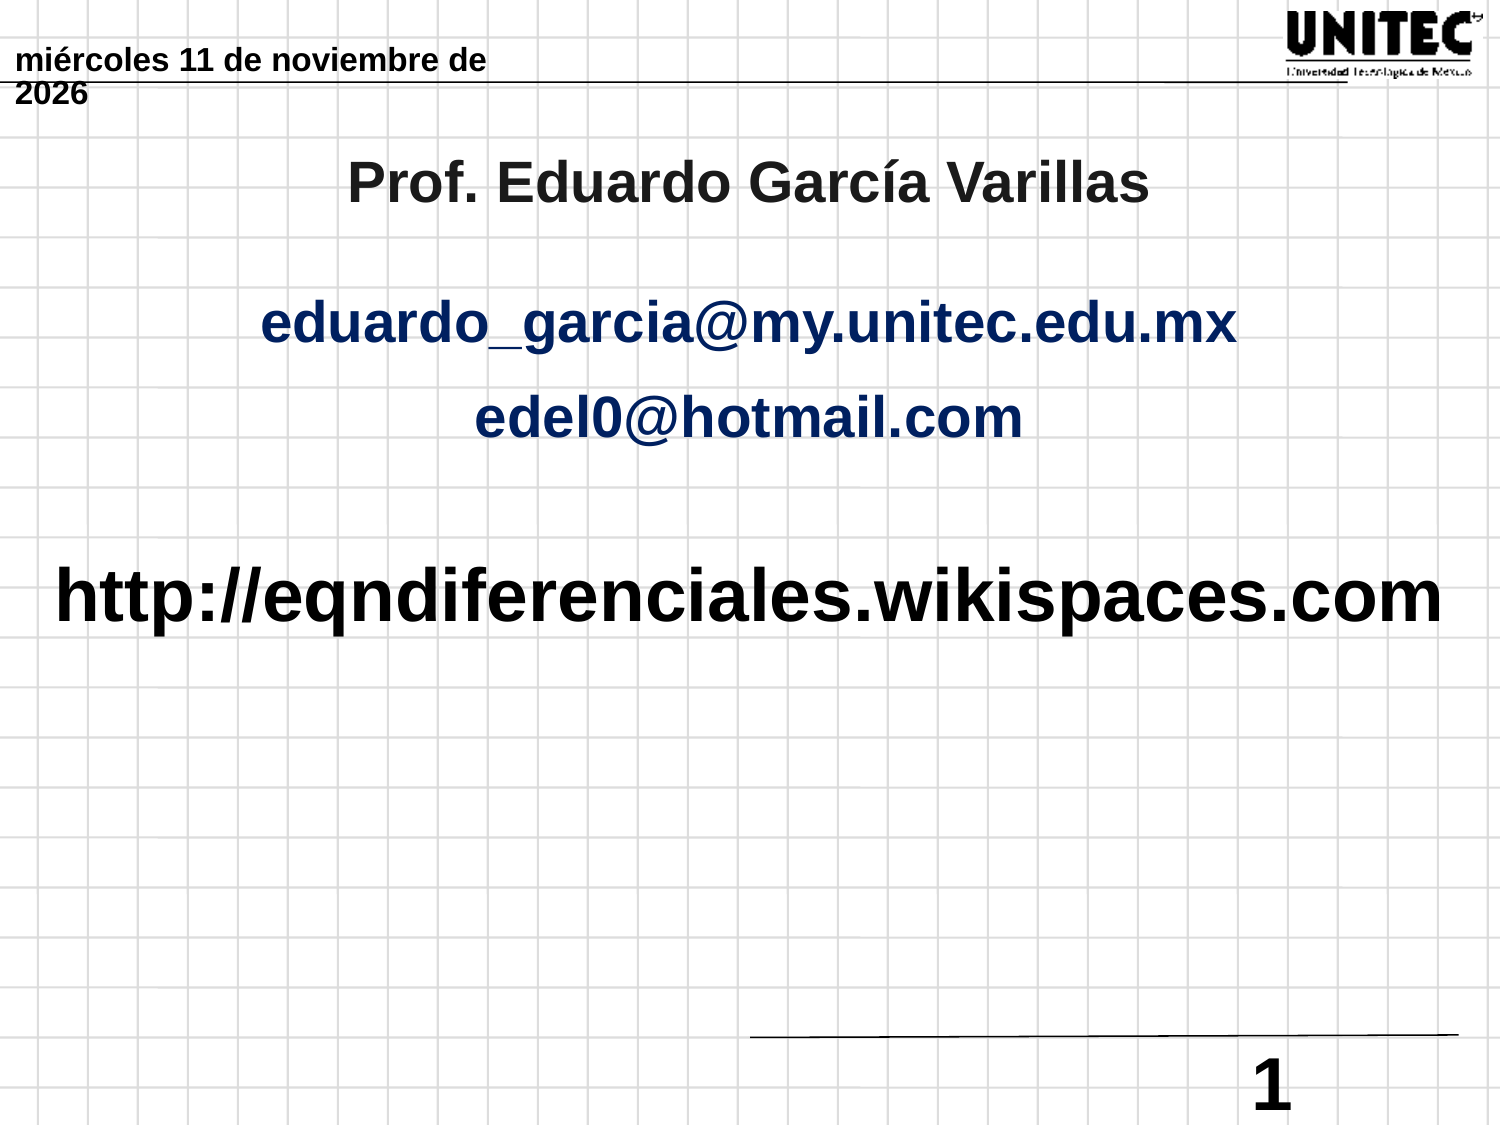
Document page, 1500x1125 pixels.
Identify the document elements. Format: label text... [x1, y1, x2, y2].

text_box http://eqndiferenciales.wikispaces.com [39, 539, 1461, 644]
slide_number 1 [1199, 1013, 1452, 1109]
slide_number lunes, 23 de enero de 2012 [0, 31, 514, 110]
text_box Prof. Eduardo García Varillas eduardo_garcia@my.unitec.edu.mx edel0@hotmail.com [245, 137, 1254, 527]
picture [1283, 11, 1483, 79]
